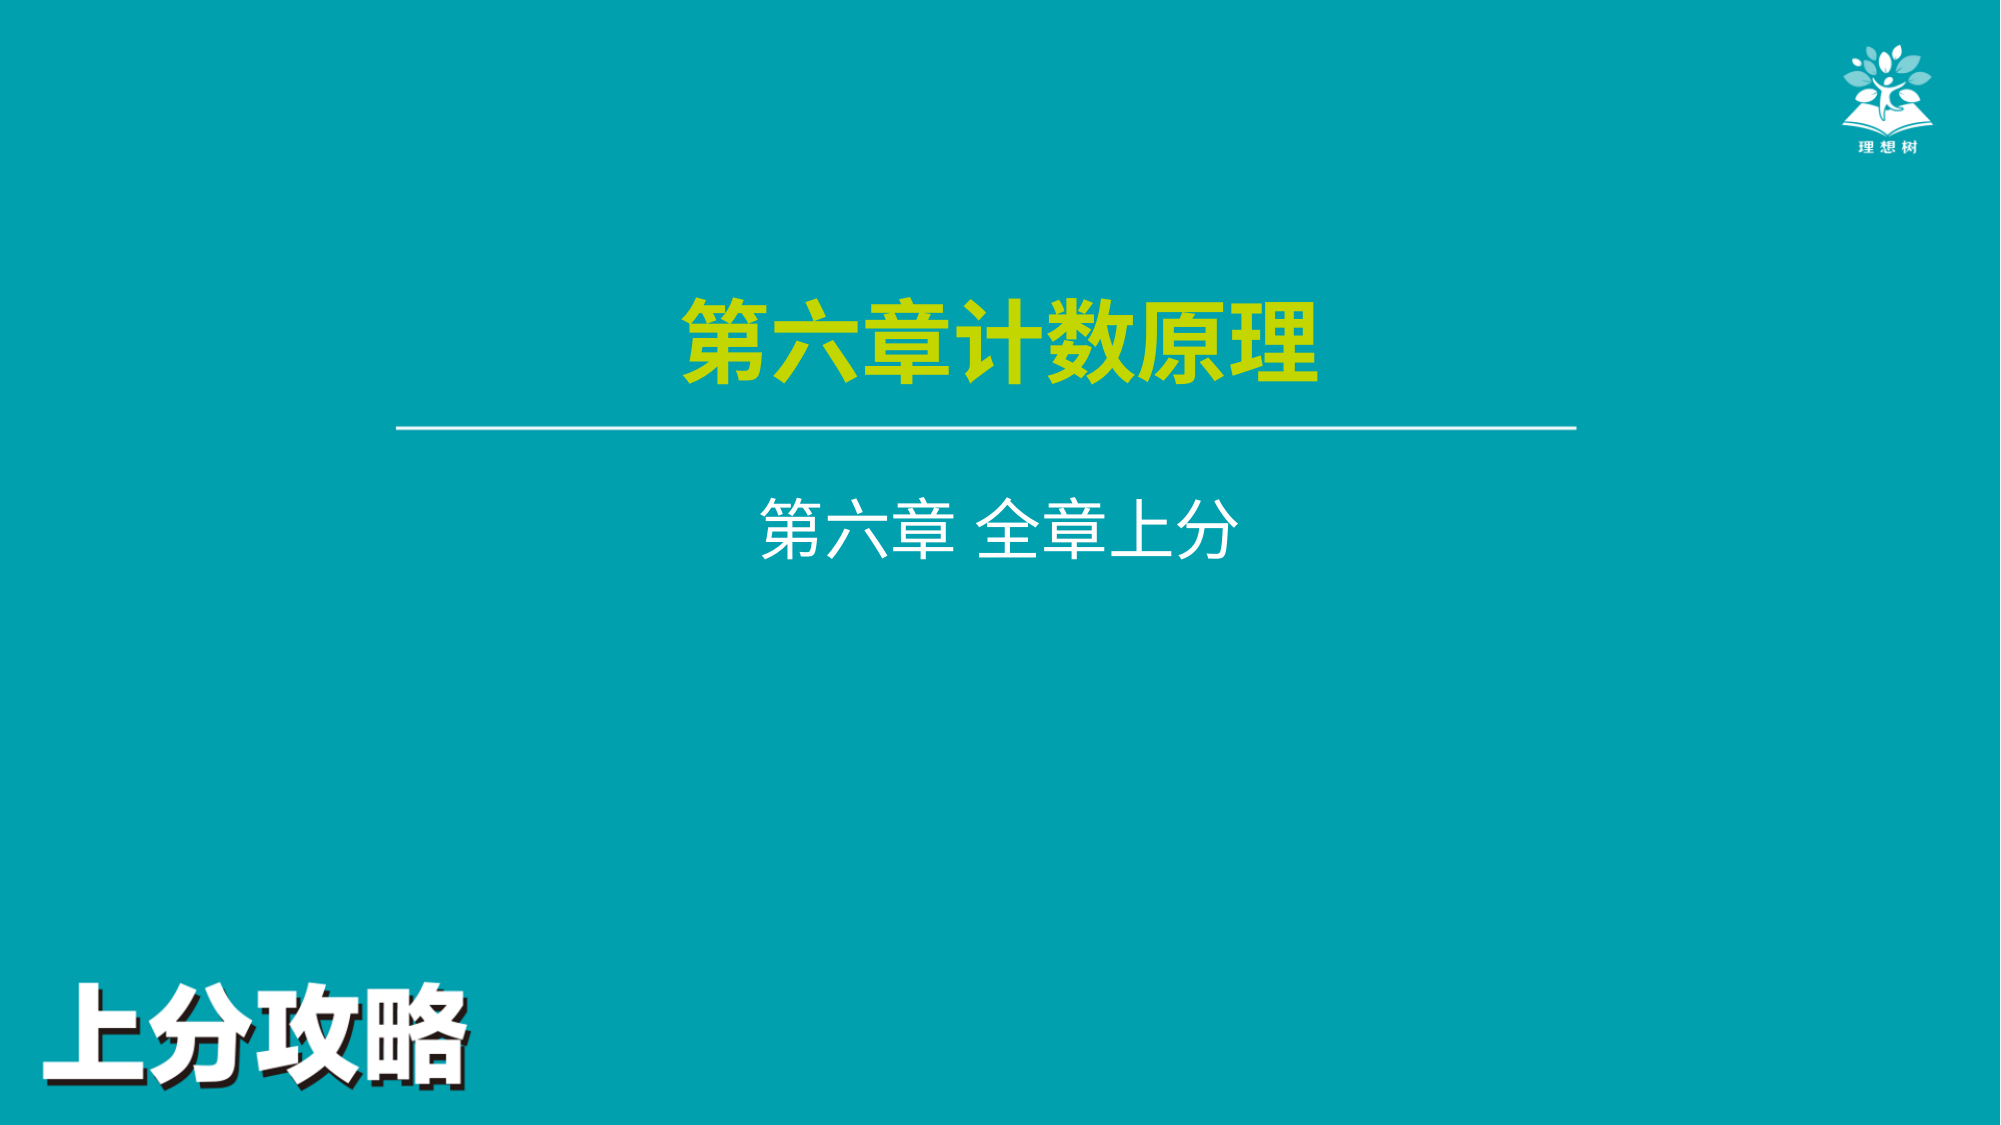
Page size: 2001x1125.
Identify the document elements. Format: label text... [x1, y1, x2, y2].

picture [0, 0, 2000, 265]
text_box 第六章 全章上分 [0, 472, 2000, 579]
picture [0, 413, 2000, 472]
picture [0, 579, 2000, 1125]
text_box 第六章计数原理 [0, 265, 2000, 413]
